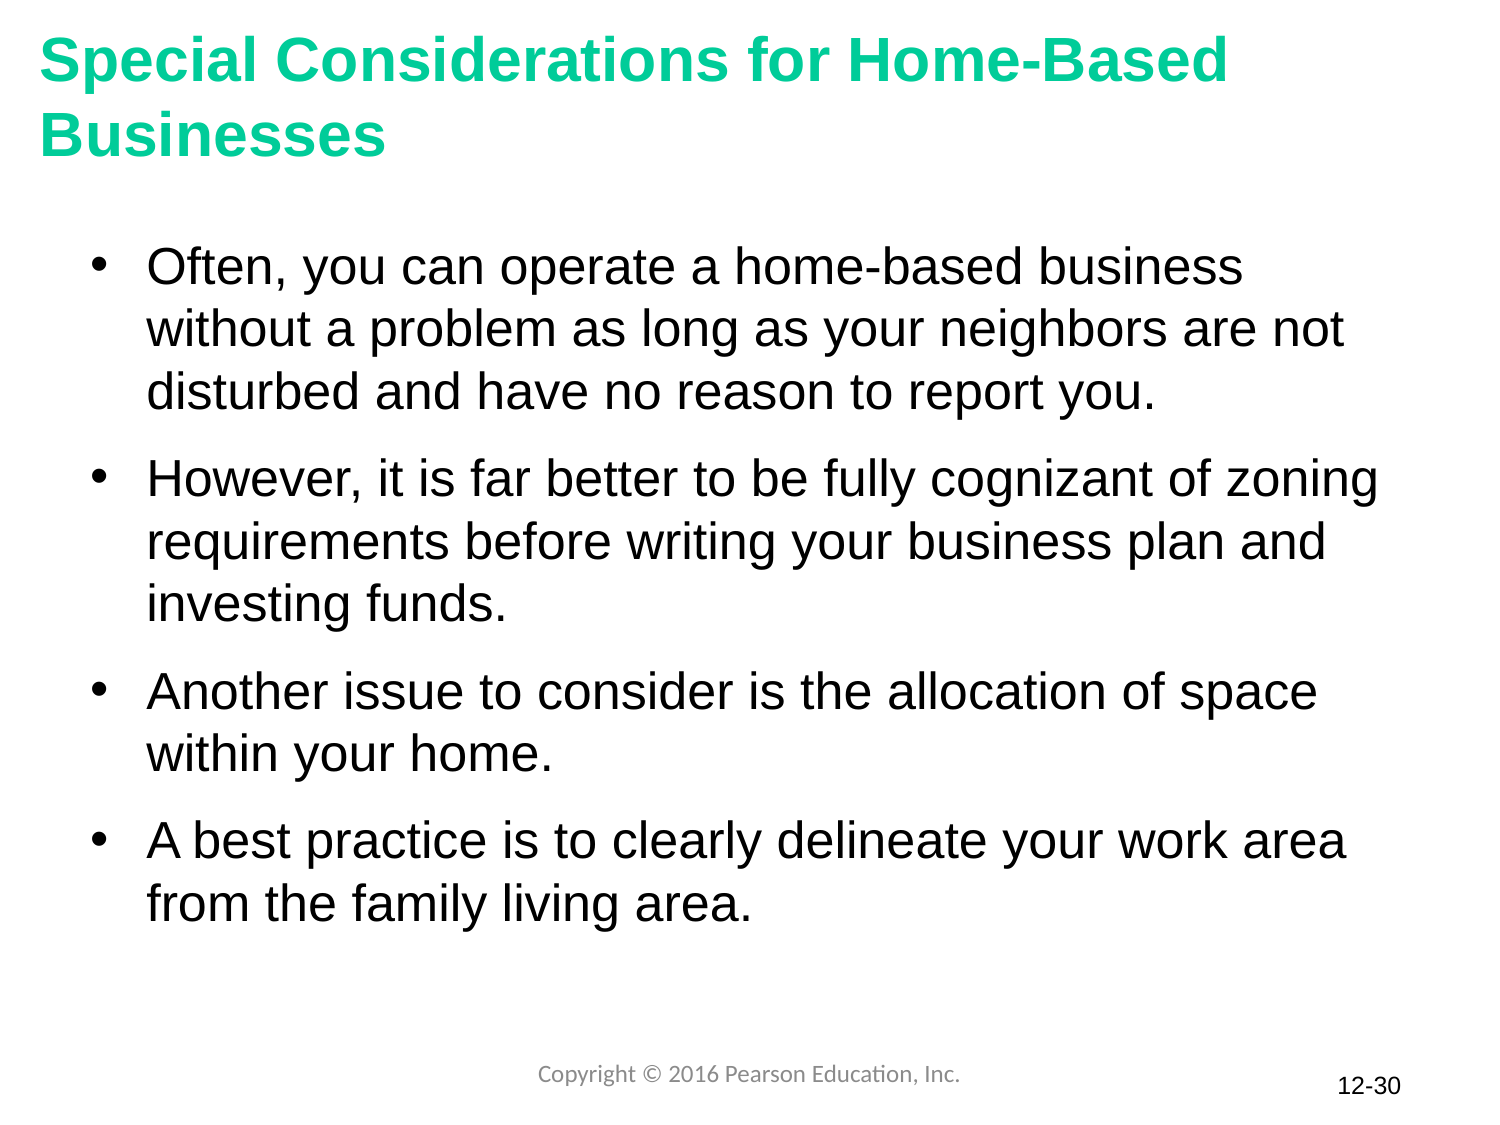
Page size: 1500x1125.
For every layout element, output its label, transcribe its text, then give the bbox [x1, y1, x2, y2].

title Special Considerations for Home-Based Businesses [24, 0, 1475, 188]
footer Copyright © 2016 Pearson Education, Inc. [512, 1050, 988, 1103]
list Often, you can operate a home-based business without a problem as long as your neighbors are not disturbed and have no reason to report you. However, it is far better to be fully cognizant of zoning requirements before writing your business plan and investing funds. Another issue to consider is the allocation of space within your home. A best practice is to clearly delineate your work area from the family living area. [75, 224, 1425, 1050]
